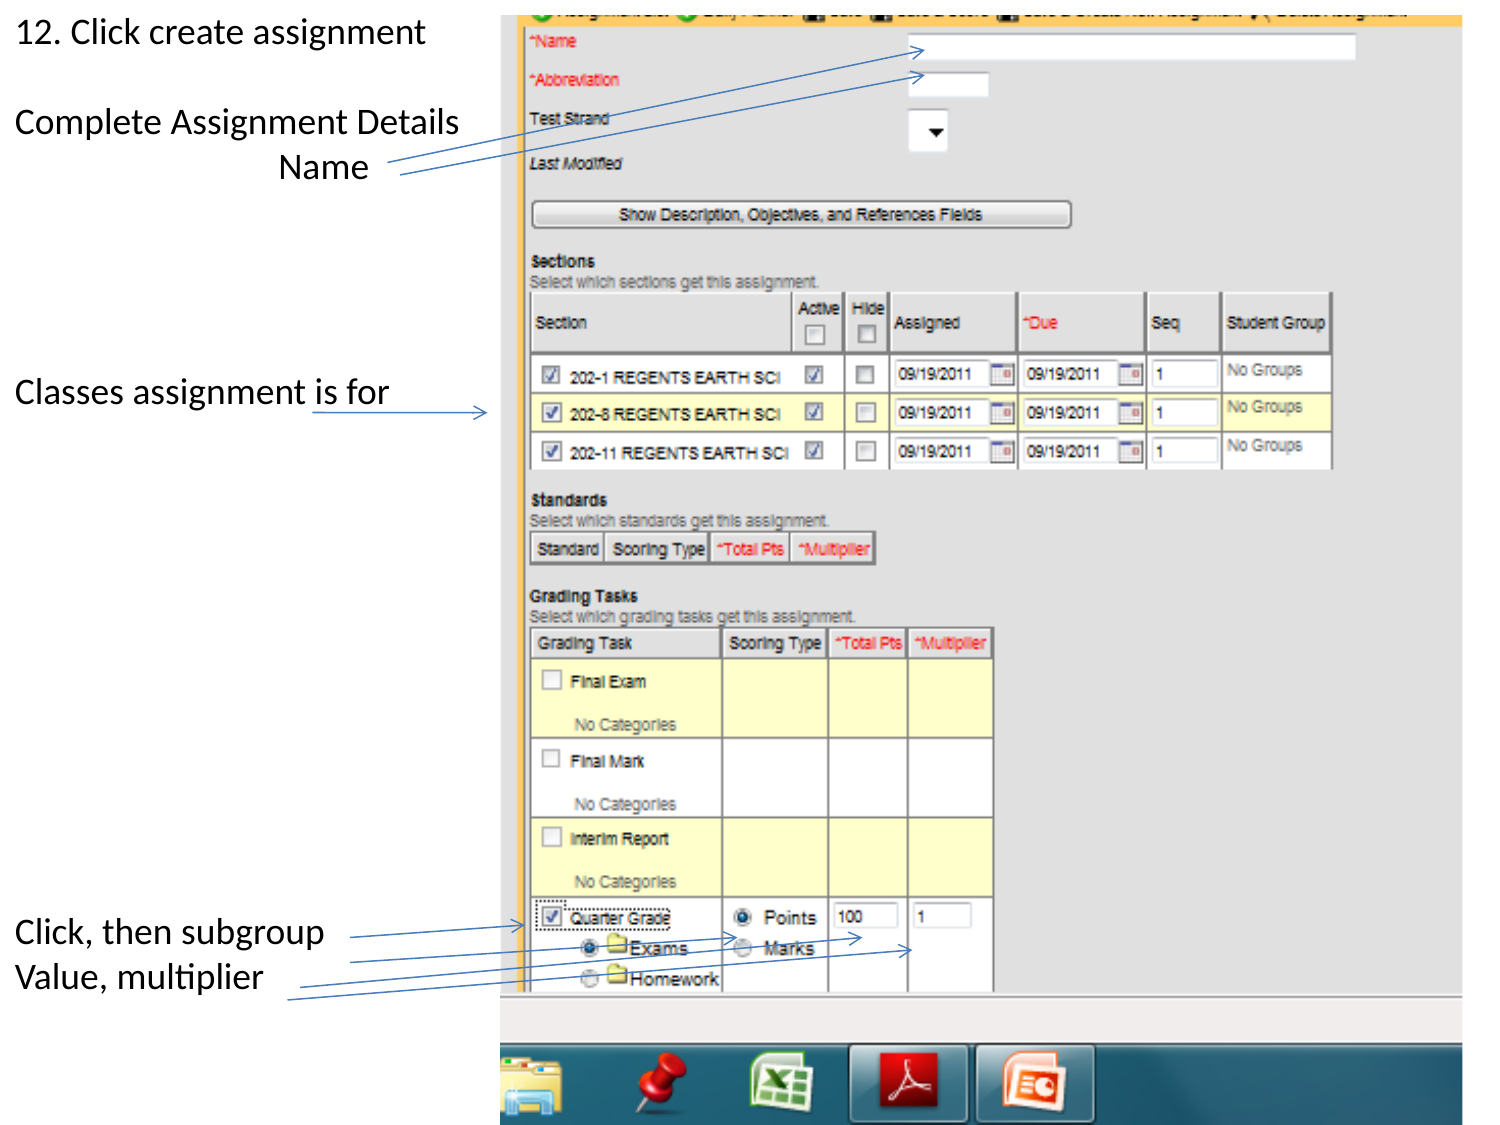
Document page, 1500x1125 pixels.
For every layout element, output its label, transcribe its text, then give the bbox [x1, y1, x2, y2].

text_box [299, 937, 863, 948]
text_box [387, 49, 926, 163]
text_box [287, 949, 913, 1001]
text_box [349, 924, 526, 934]
text_box 12. Click create assignment Complete Assignment Details Name Classes assignment is for Click, then subgroup Value, multiplier [0, 0, 1388, 1005]
picture [499, 15, 1463, 1125]
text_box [399, 74, 926, 176]
